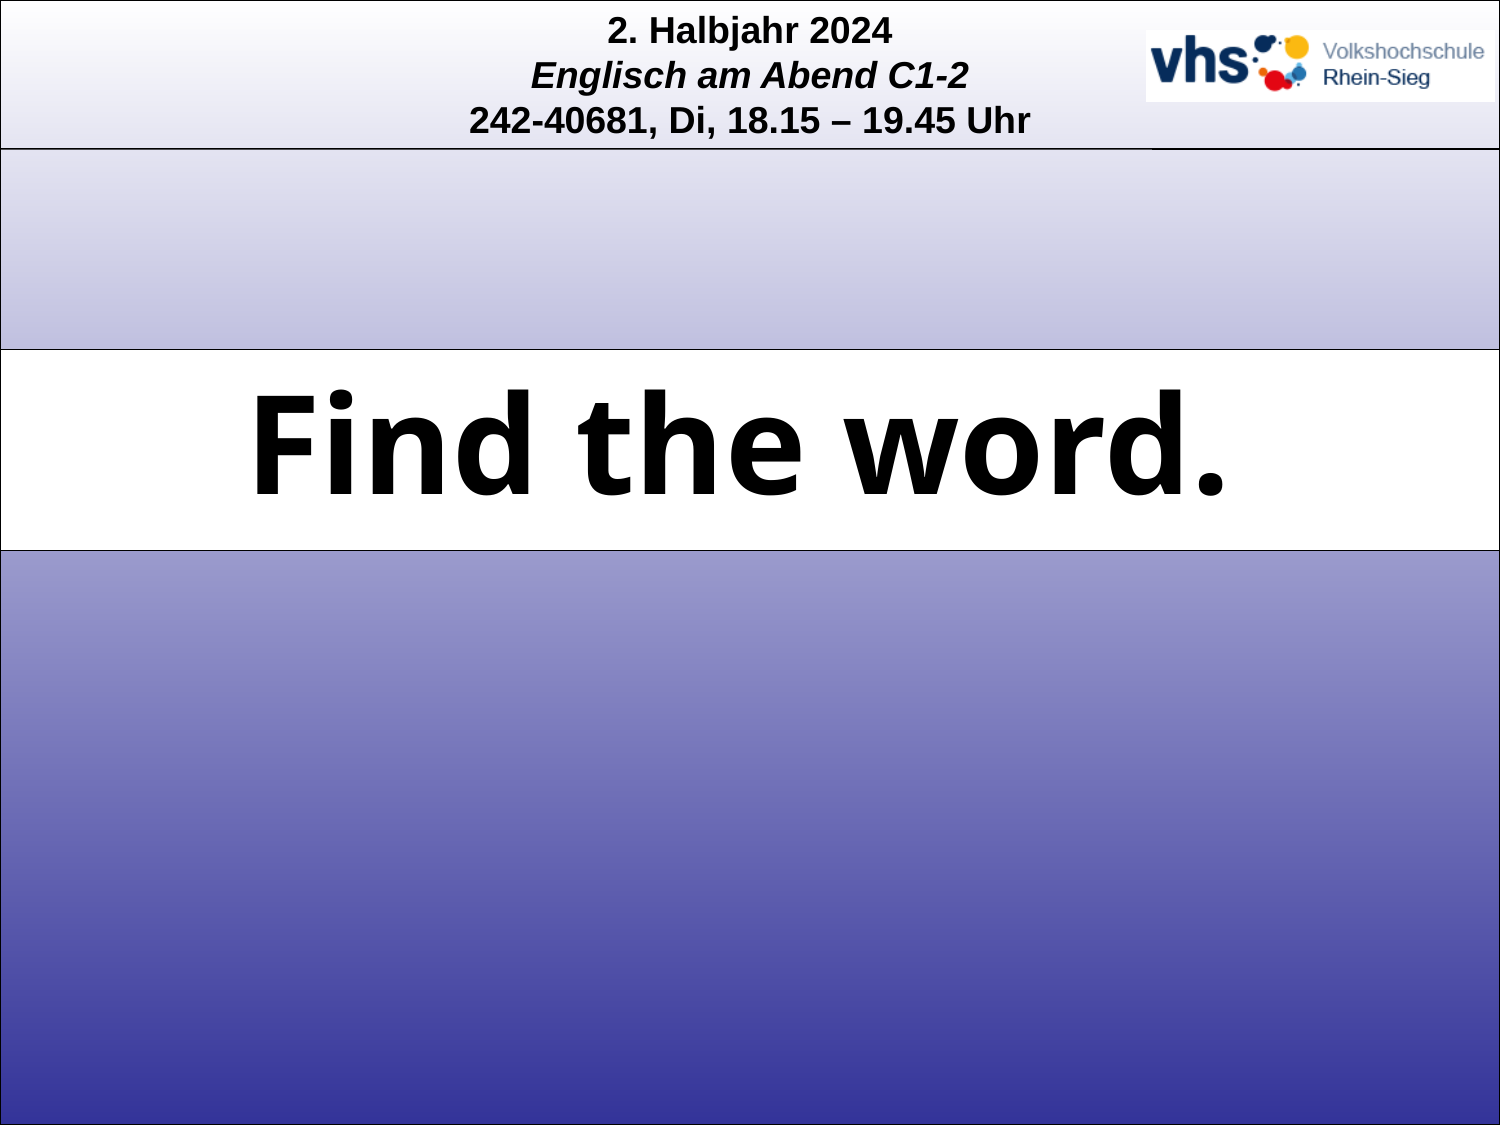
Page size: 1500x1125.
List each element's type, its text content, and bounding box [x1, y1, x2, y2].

picture [1146, 30, 1495, 102]
title Find the word. [0, 349, 1500, 551]
